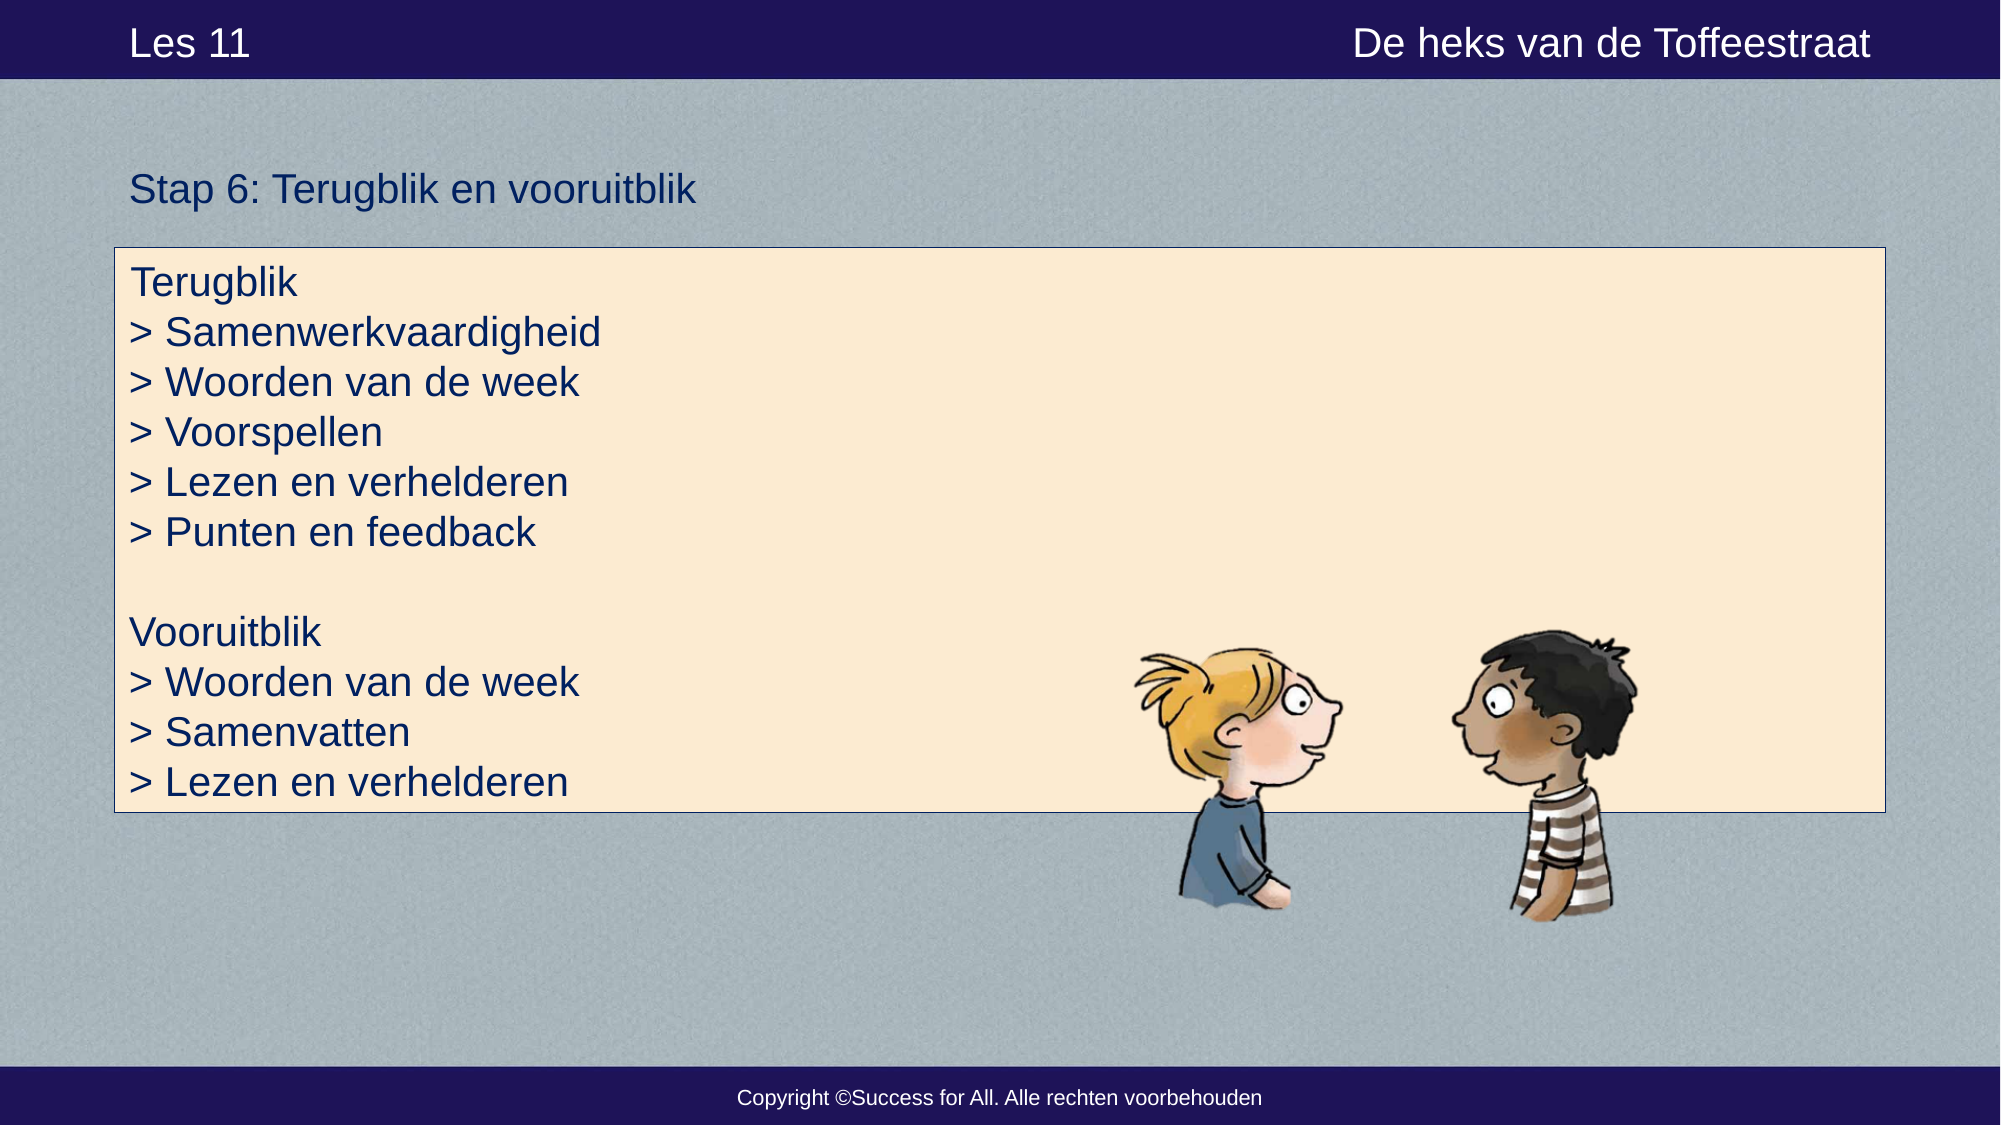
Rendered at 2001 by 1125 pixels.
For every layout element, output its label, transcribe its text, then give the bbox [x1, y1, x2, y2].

text_box Terugblik > Samenwerkvaardigheid > Woorden van de week > Voorspellen > Lezen en verhelderen > Punten en feedback Vooruitblik > Woorden van de week > Samenvatten > Lezen en verhelderen [114, 247, 1886, 813]
text_box Copyright ©Success for All. Alle rechten voorbehouden [0, 1076, 2000, 1125]
text_box Stap 6: Terugblik en vooruitblik [114, 154, 907, 220]
picture [0, 0, 2001, 1125]
text_box De heks van de Toffeestraat [999, 8, 1886, 73]
text_box Les 11 [114, 8, 354, 73]
